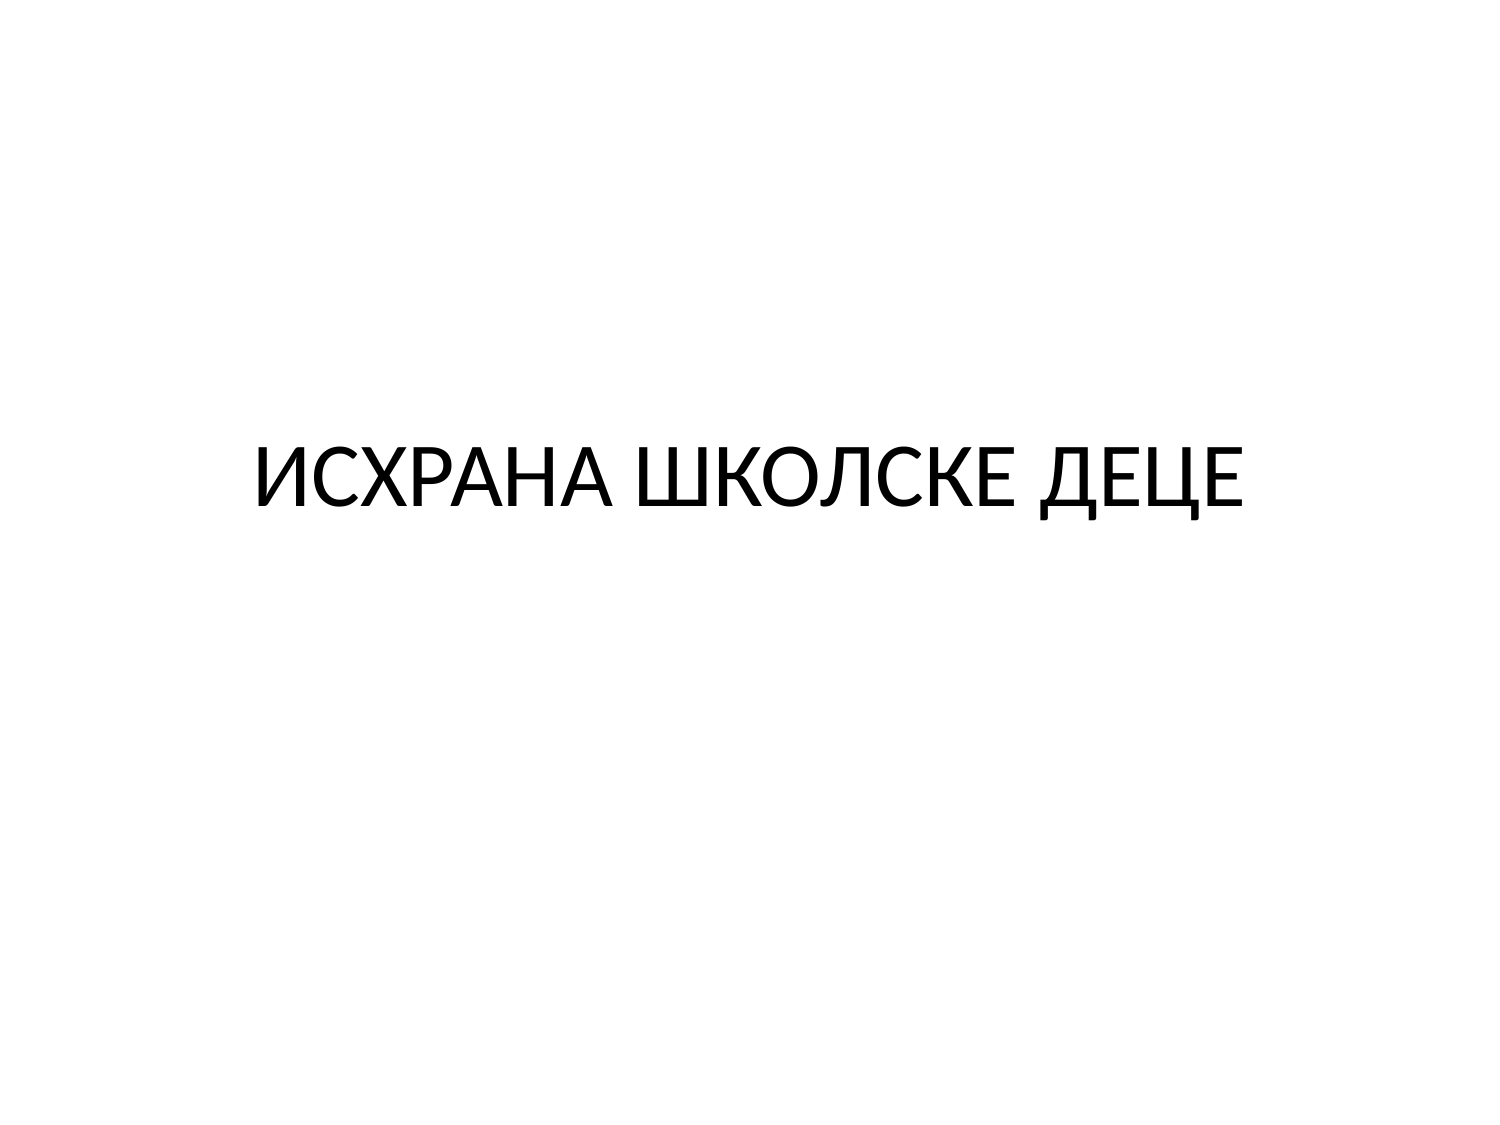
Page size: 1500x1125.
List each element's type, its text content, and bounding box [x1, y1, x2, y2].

title ИСХРАНА ШКОЛСКЕ ДЕЦЕ [112, 349, 1388, 591]
